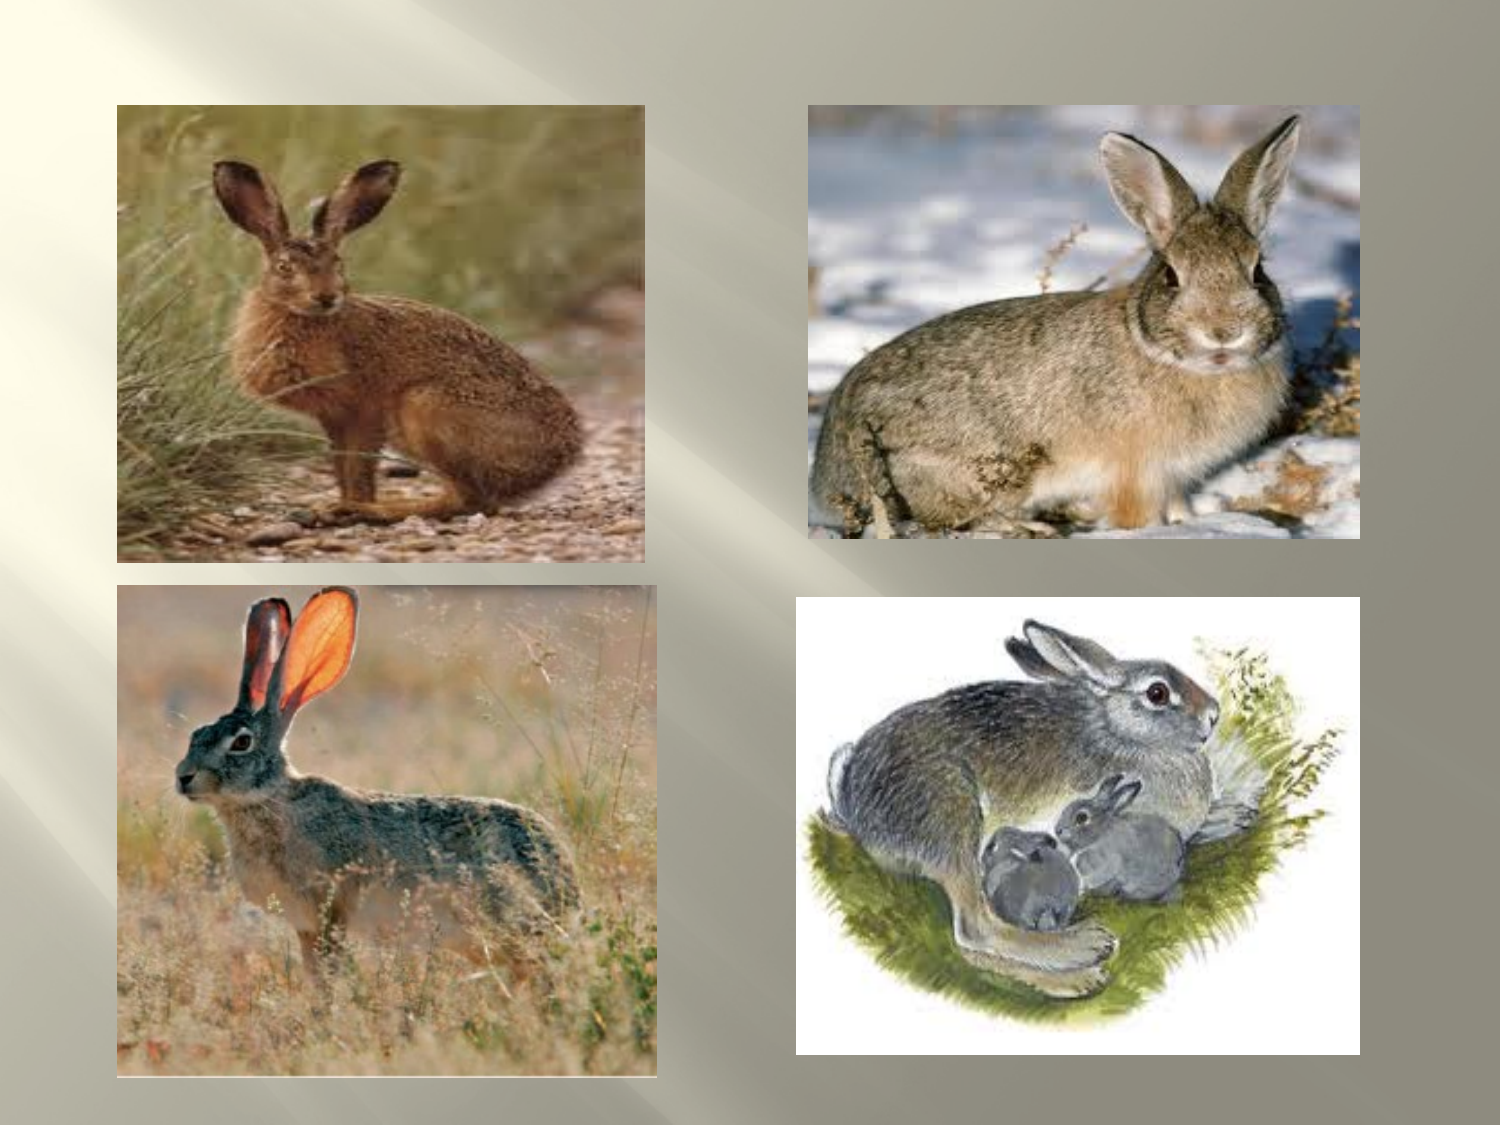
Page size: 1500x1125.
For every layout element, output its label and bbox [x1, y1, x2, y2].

picture [116, 105, 645, 563]
picture [796, 597, 1360, 1055]
picture [116, 585, 657, 1079]
picture [808, 105, 1360, 540]
